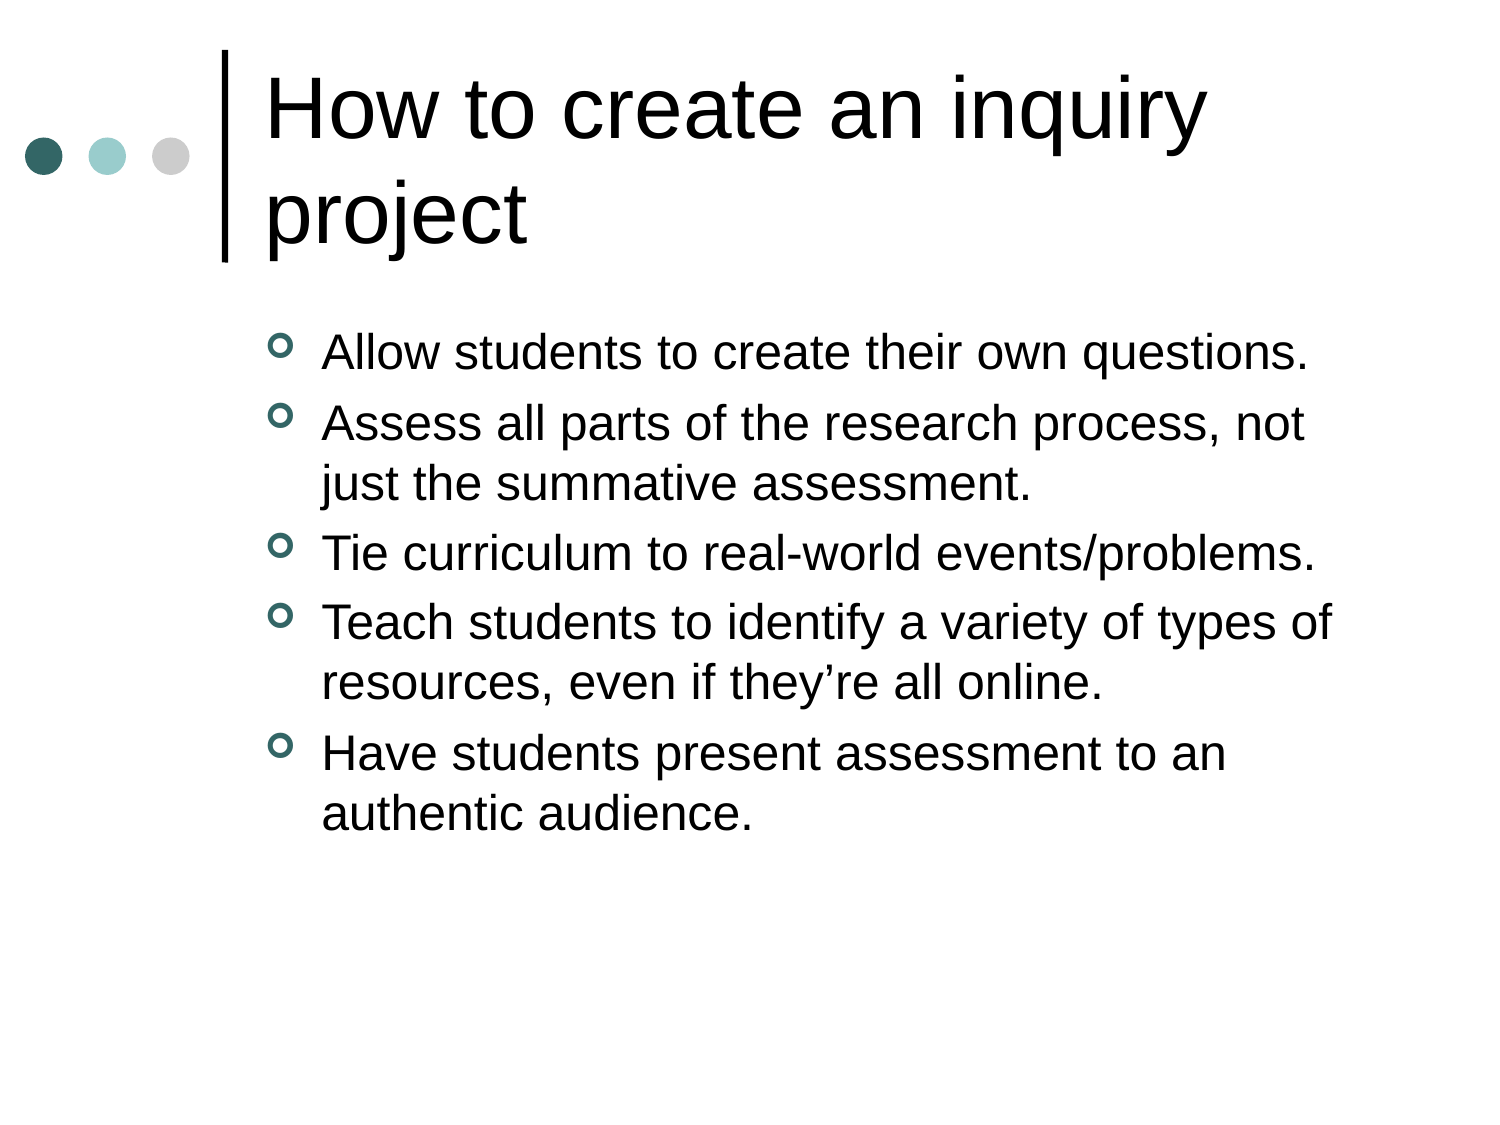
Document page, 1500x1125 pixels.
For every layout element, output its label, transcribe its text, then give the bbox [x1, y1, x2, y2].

list Allow students to create their own questions. Assess all parts of the research process, not just the summative assessment. Tie curriculum to real-world events/problems. Teach students to identify a variety of types of resources, even if they’re all online. Have students present assessment to an authentic audience. [249, 312, 1400, 988]
title How to create an inquiry project [249, 31, 1400, 282]
